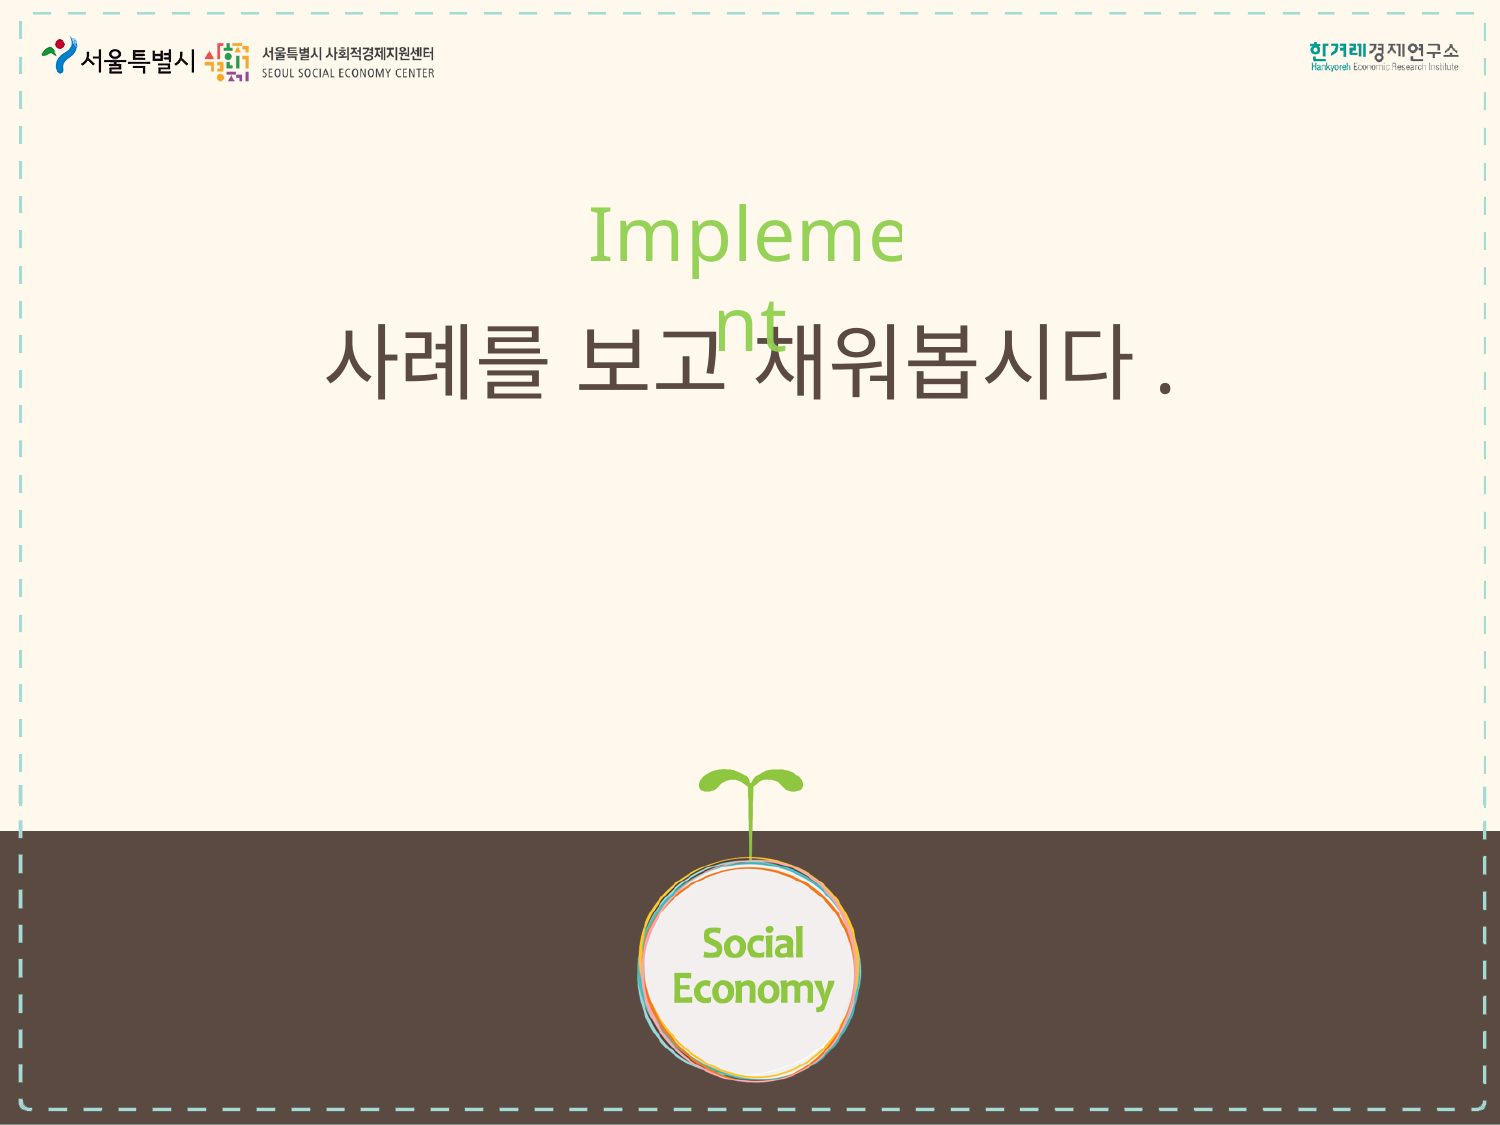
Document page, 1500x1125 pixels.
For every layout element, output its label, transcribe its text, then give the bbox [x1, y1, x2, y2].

title 사례를 보고 채워봅시다. [112, 302, 1388, 433]
list Implement [561, 178, 939, 285]
picture [0, 0, 1500, 1125]
